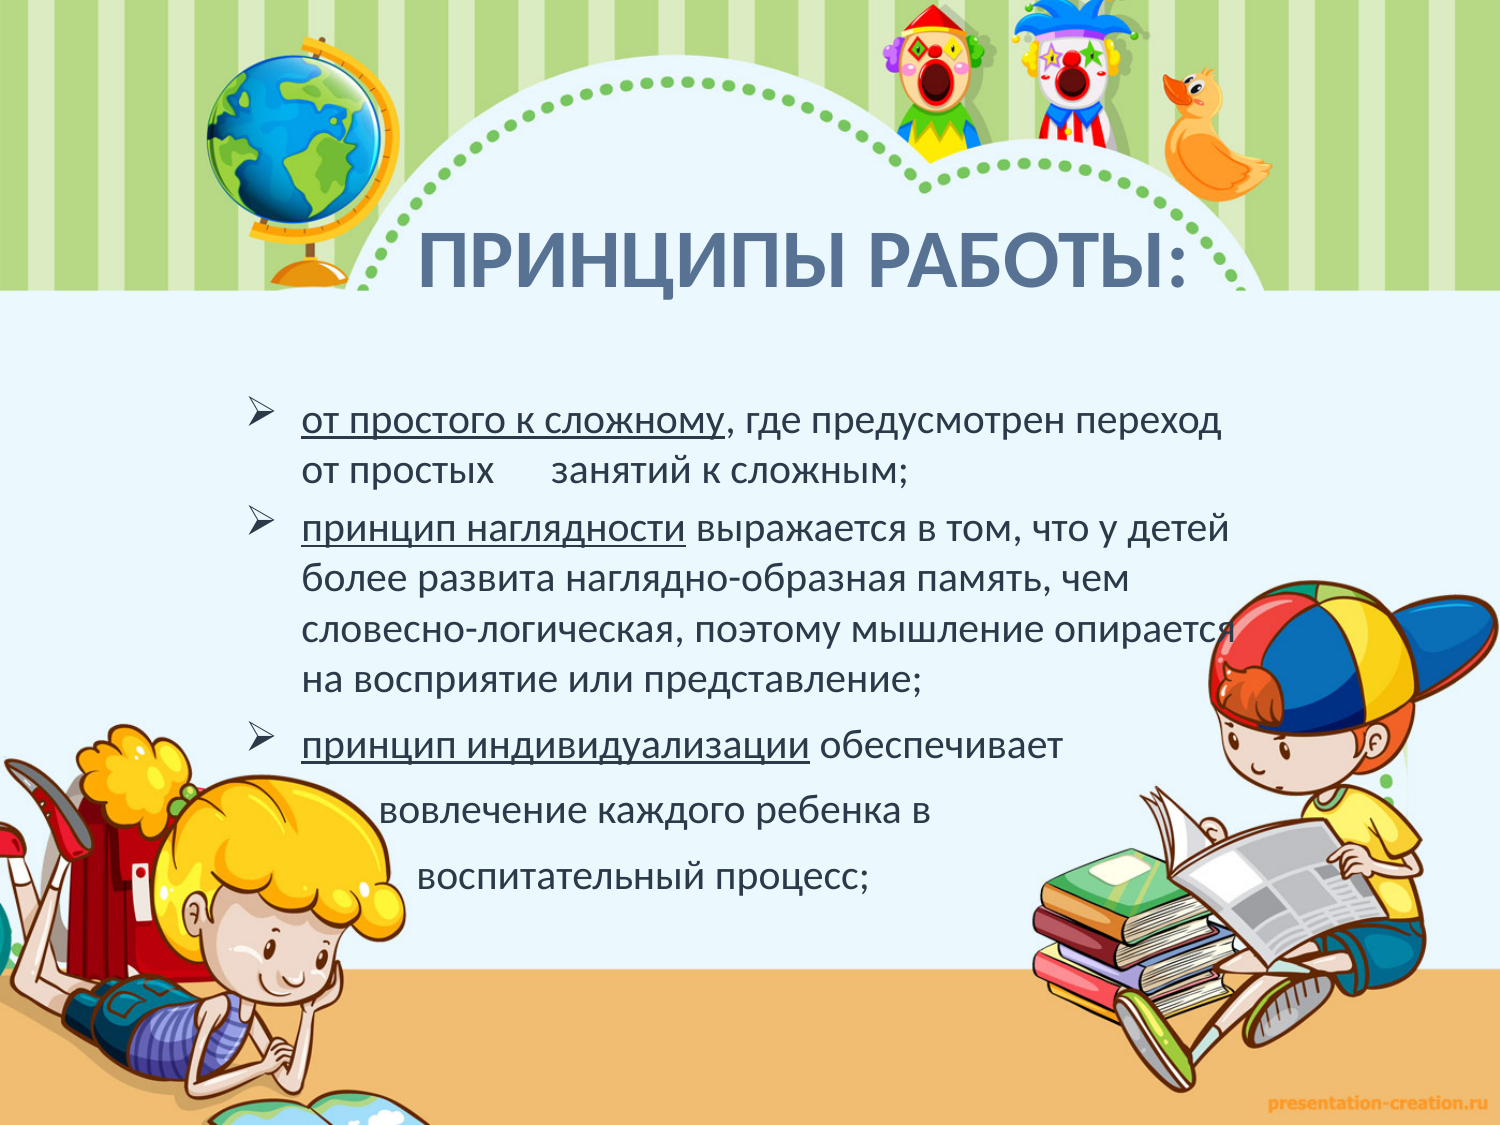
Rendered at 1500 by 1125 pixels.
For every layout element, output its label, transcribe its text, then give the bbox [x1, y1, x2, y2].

picture [0, 0, 1500, 1125]
title принципы работы: [383, 196, 1323, 420]
list от простого к сложному, где предусмотрен переход от простых занятий к сложным; принцип наглядности выражается в том, что у детей более развита наглядно-образная память, чем словесно-логическая, поэтому мышление опирается на восприятие или представление; принцип индивидуализации обеспечивает вовлечение каждого ребенка в воспитательный процесс; [230, 338, 1258, 965]
